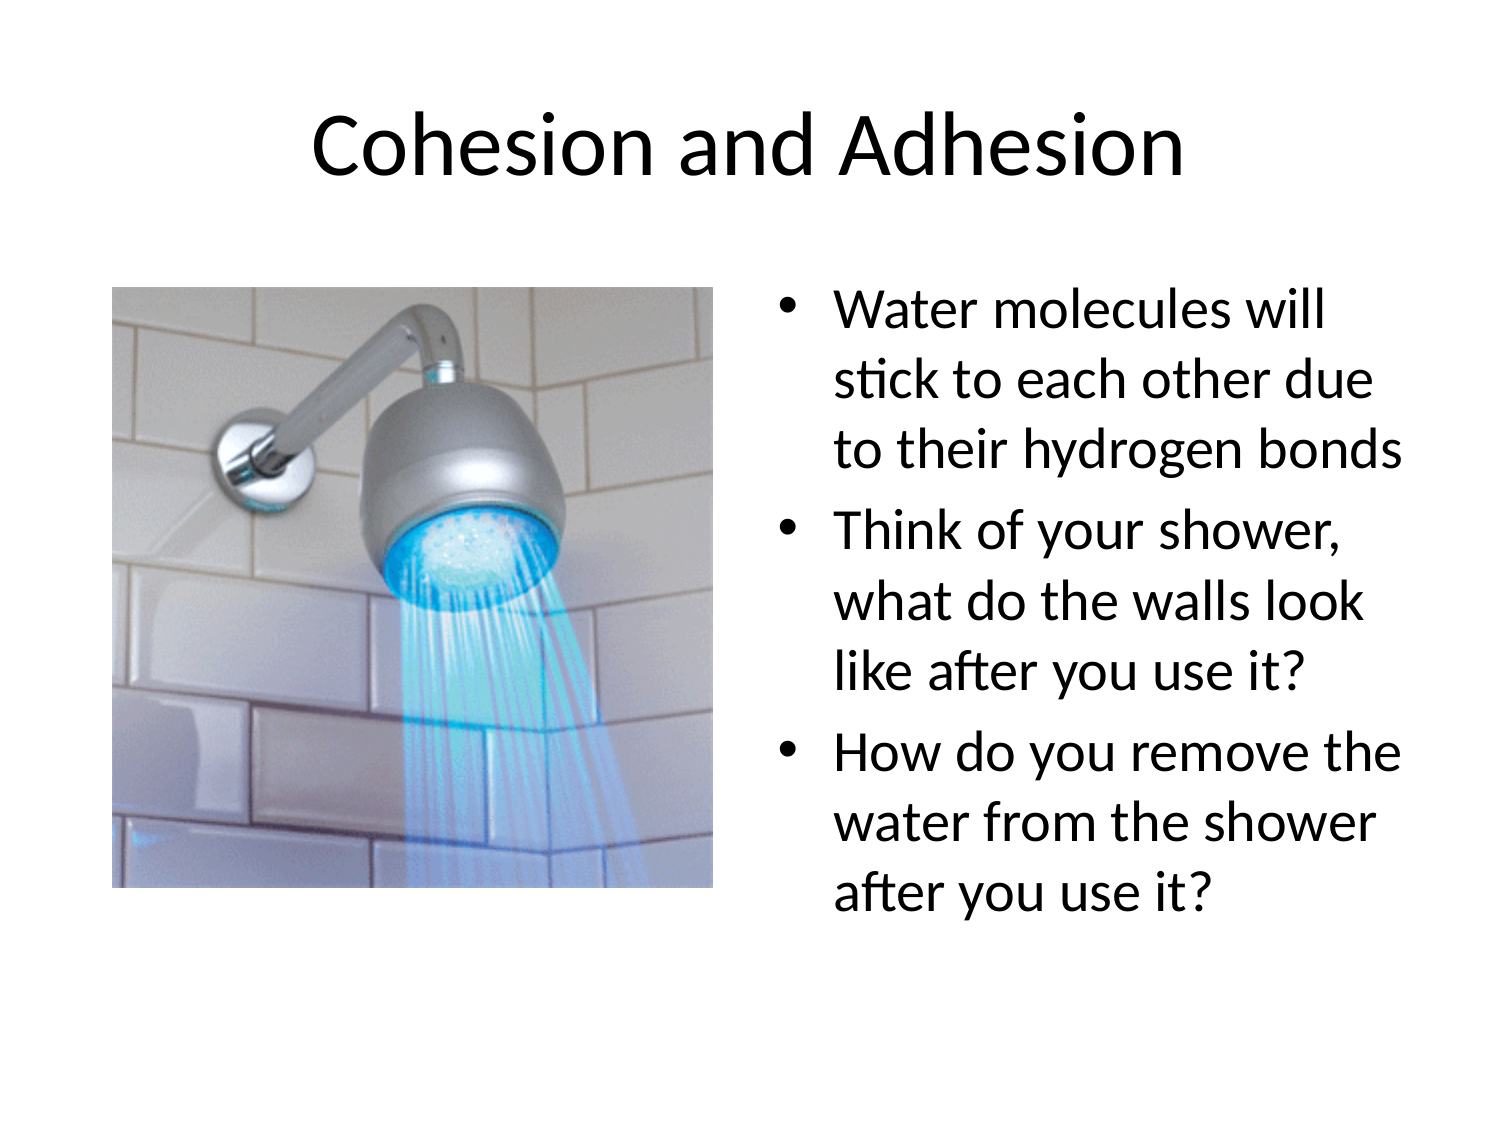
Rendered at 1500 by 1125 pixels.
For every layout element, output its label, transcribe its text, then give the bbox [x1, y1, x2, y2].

title Cohesion and Adhesion [75, 45, 1425, 233]
list Water molecules will stick to each other due to their hydrogen bonds Think of your shower, what do the walls look like after you use it? How do you remove the water from the shower after you use it? [762, 262, 1425, 1005]
picture [112, 287, 713, 888]
